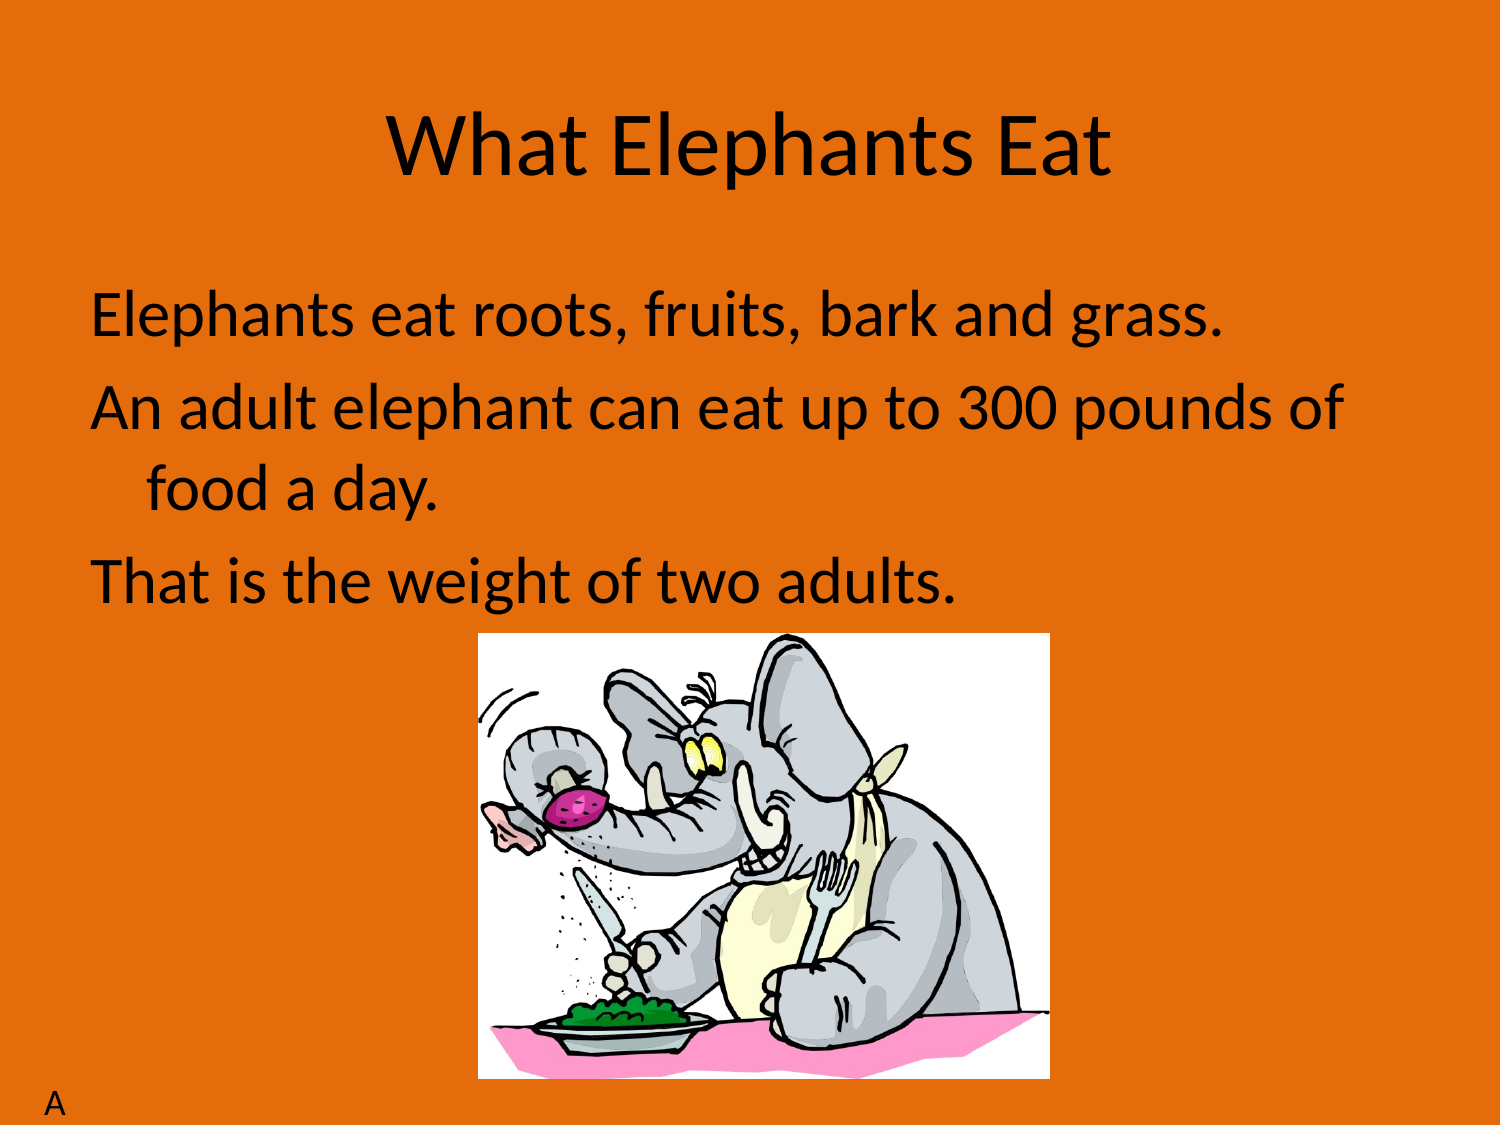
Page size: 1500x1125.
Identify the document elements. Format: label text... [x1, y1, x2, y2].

list Elephants eat roots, fruits, bark and grass. An adult elephant can eat up to 300 pounds of food a day. That is the weight of two adults. [75, 262, 1425, 634]
title What Elephants Eat [75, 45, 1425, 233]
text_box A [29, 1070, 65, 1125]
picture [477, 633, 1050, 1079]
